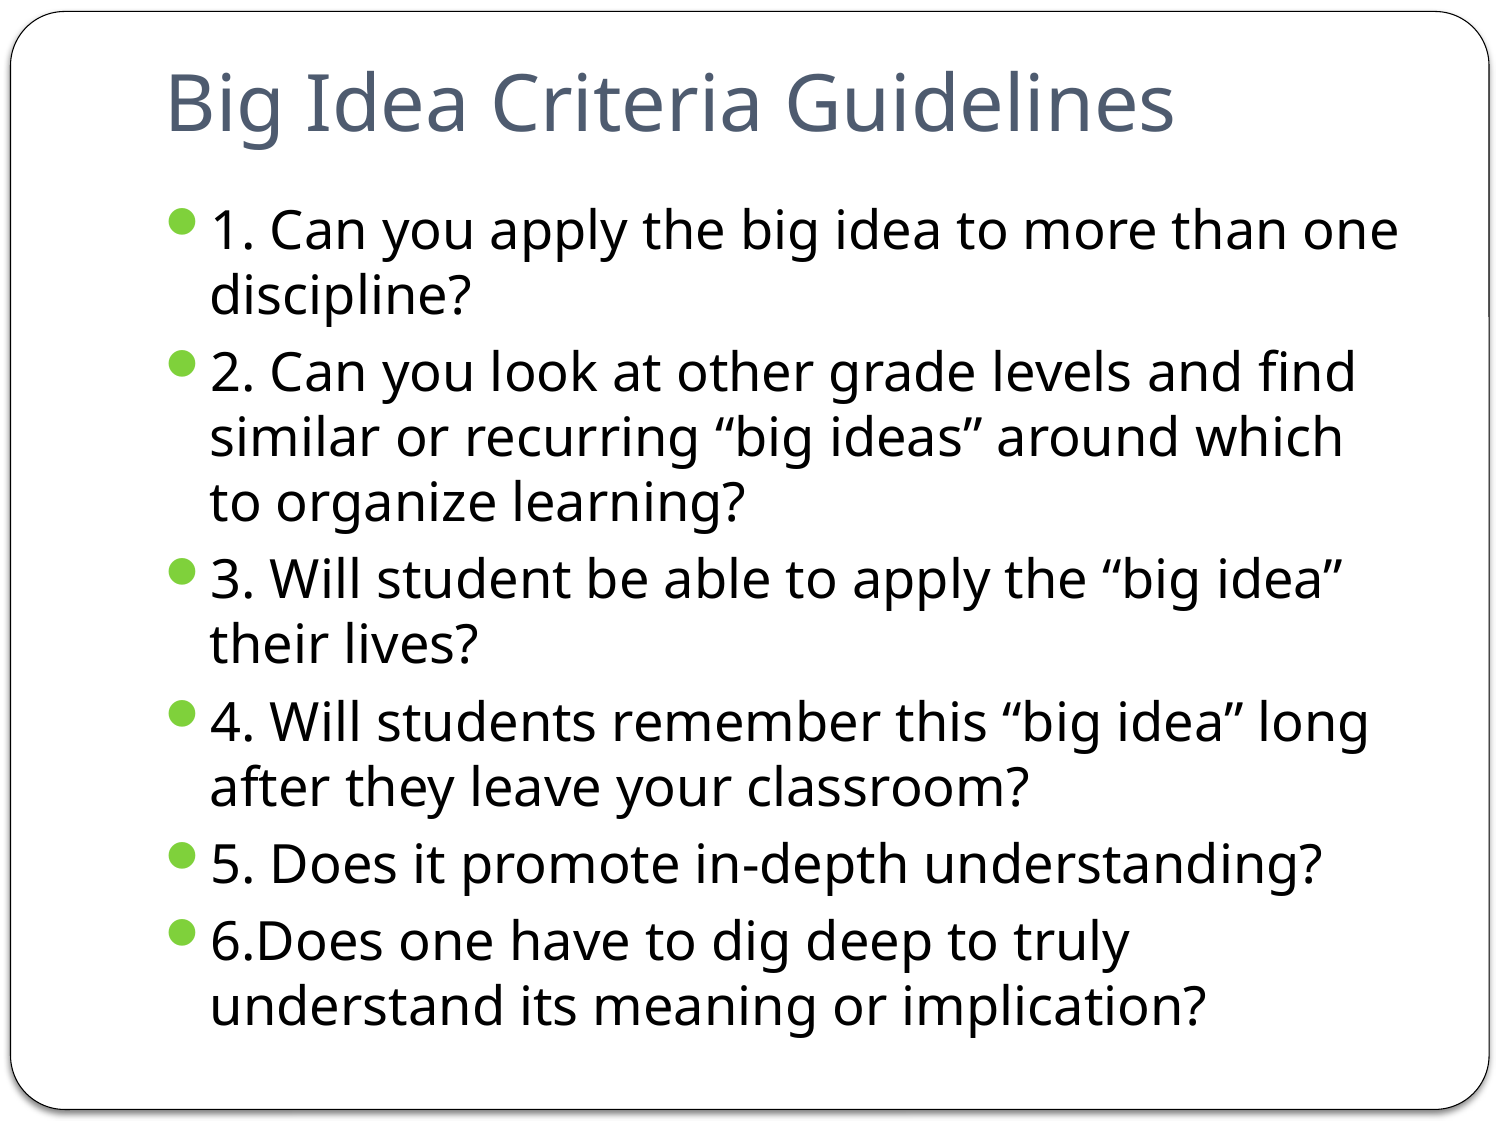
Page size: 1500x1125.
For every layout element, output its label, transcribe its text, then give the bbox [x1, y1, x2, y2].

list 1. Can you apply the big idea to more than one discipline? 2. Can you look at other grade levels and find similar or recurring “big ideas” around which to organize learning? 3. Will student be able to apply the “big idea” their lives? 4. Will students remember this “big idea” long after they leave your classroom? 5. Does it promote in-depth understanding? 6.Does one have to dig deep to truly understand its meaning or implication? [150, 187, 1425, 1050]
title Big Idea Criteria Guidelines [150, 45, 1425, 163]
